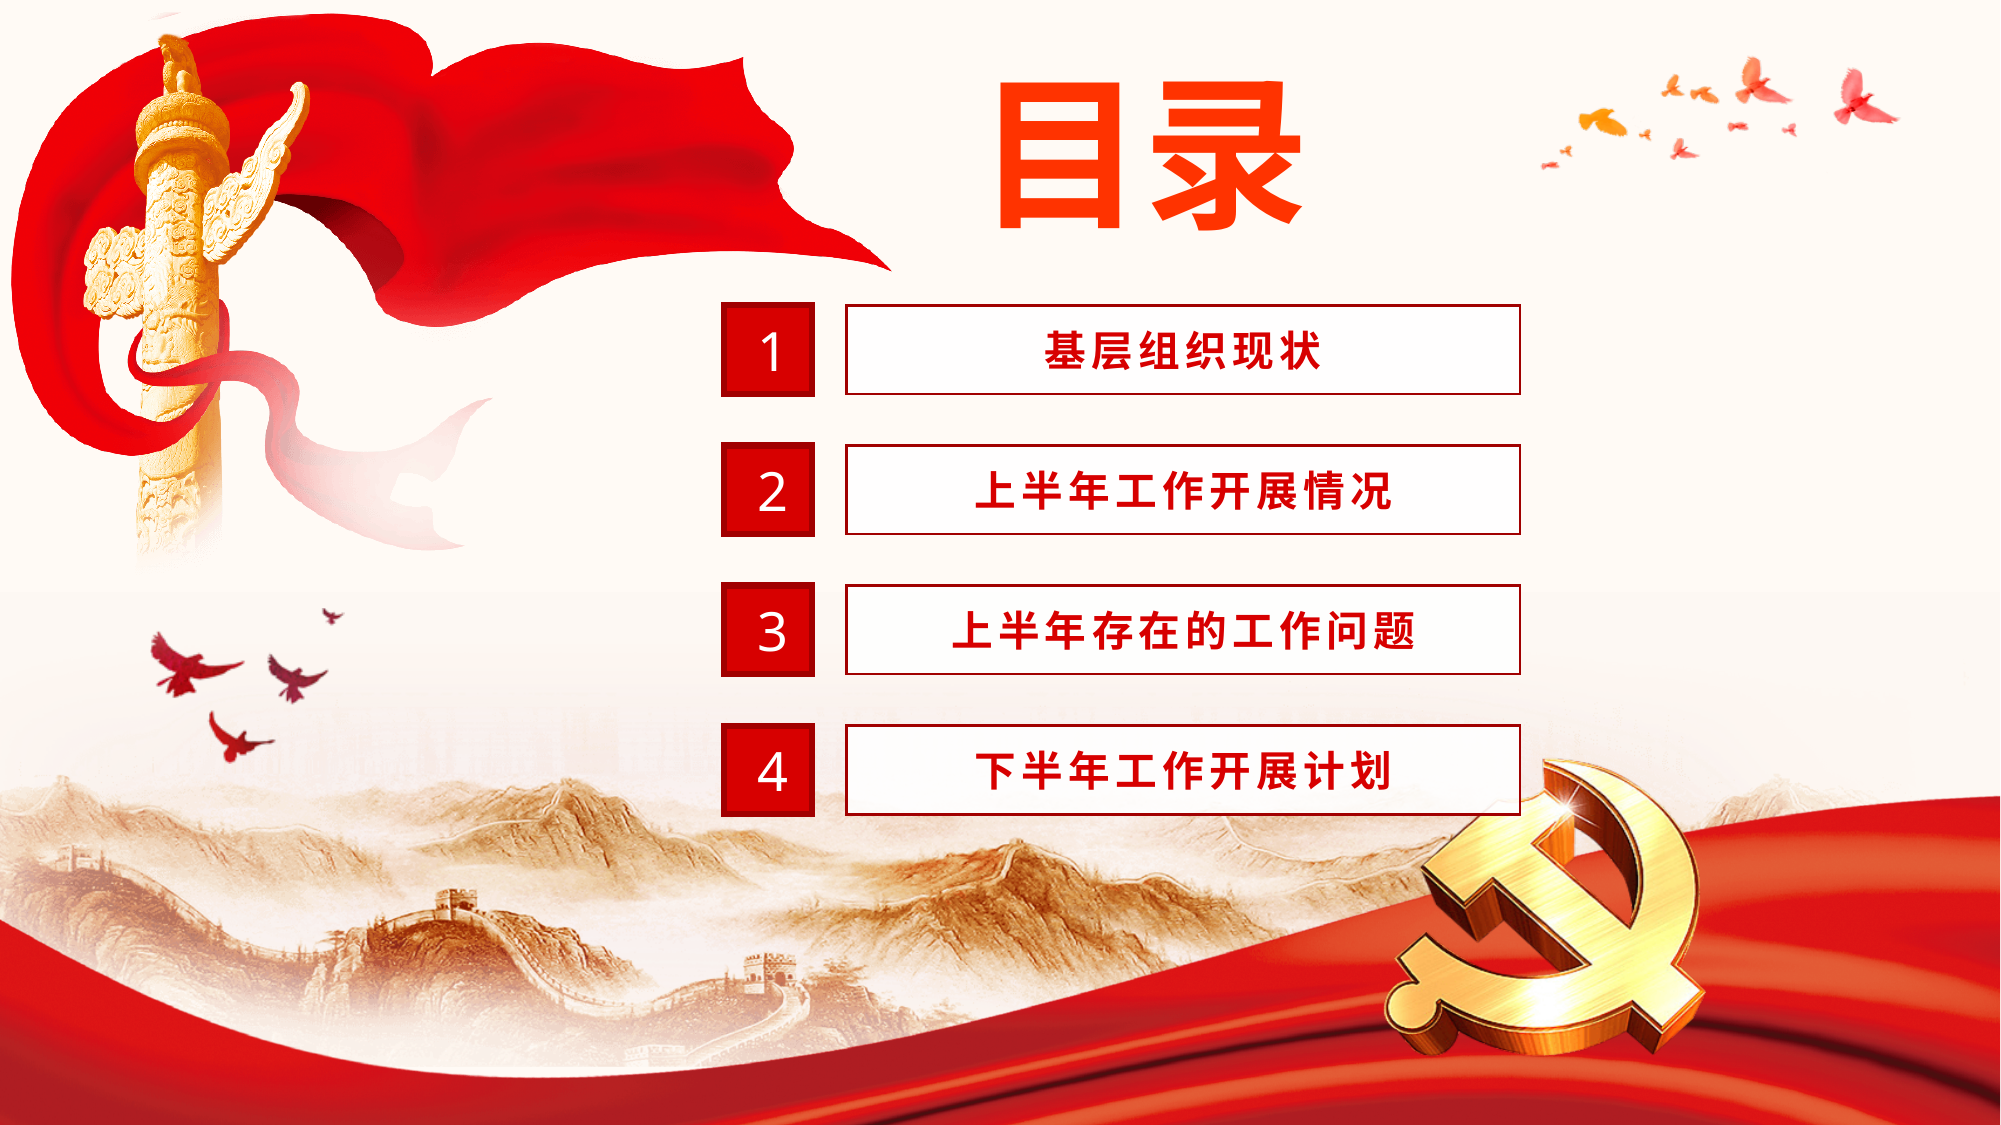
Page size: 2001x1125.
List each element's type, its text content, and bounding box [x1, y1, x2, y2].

text_box 上半年工作开展情况 [892, 444, 1521, 535]
text_box 上半年存在的工作问题 [846, 584, 1521, 592]
text_box 目录 [962, 64, 1326, 260]
text_box 3 [723, 584, 813, 592]
picture [11, 12, 892, 581]
picture [0, 592, 2001, 1125]
picture [1519, 40, 1912, 184]
text_box 基层组织现状 [892, 304, 1521, 395]
